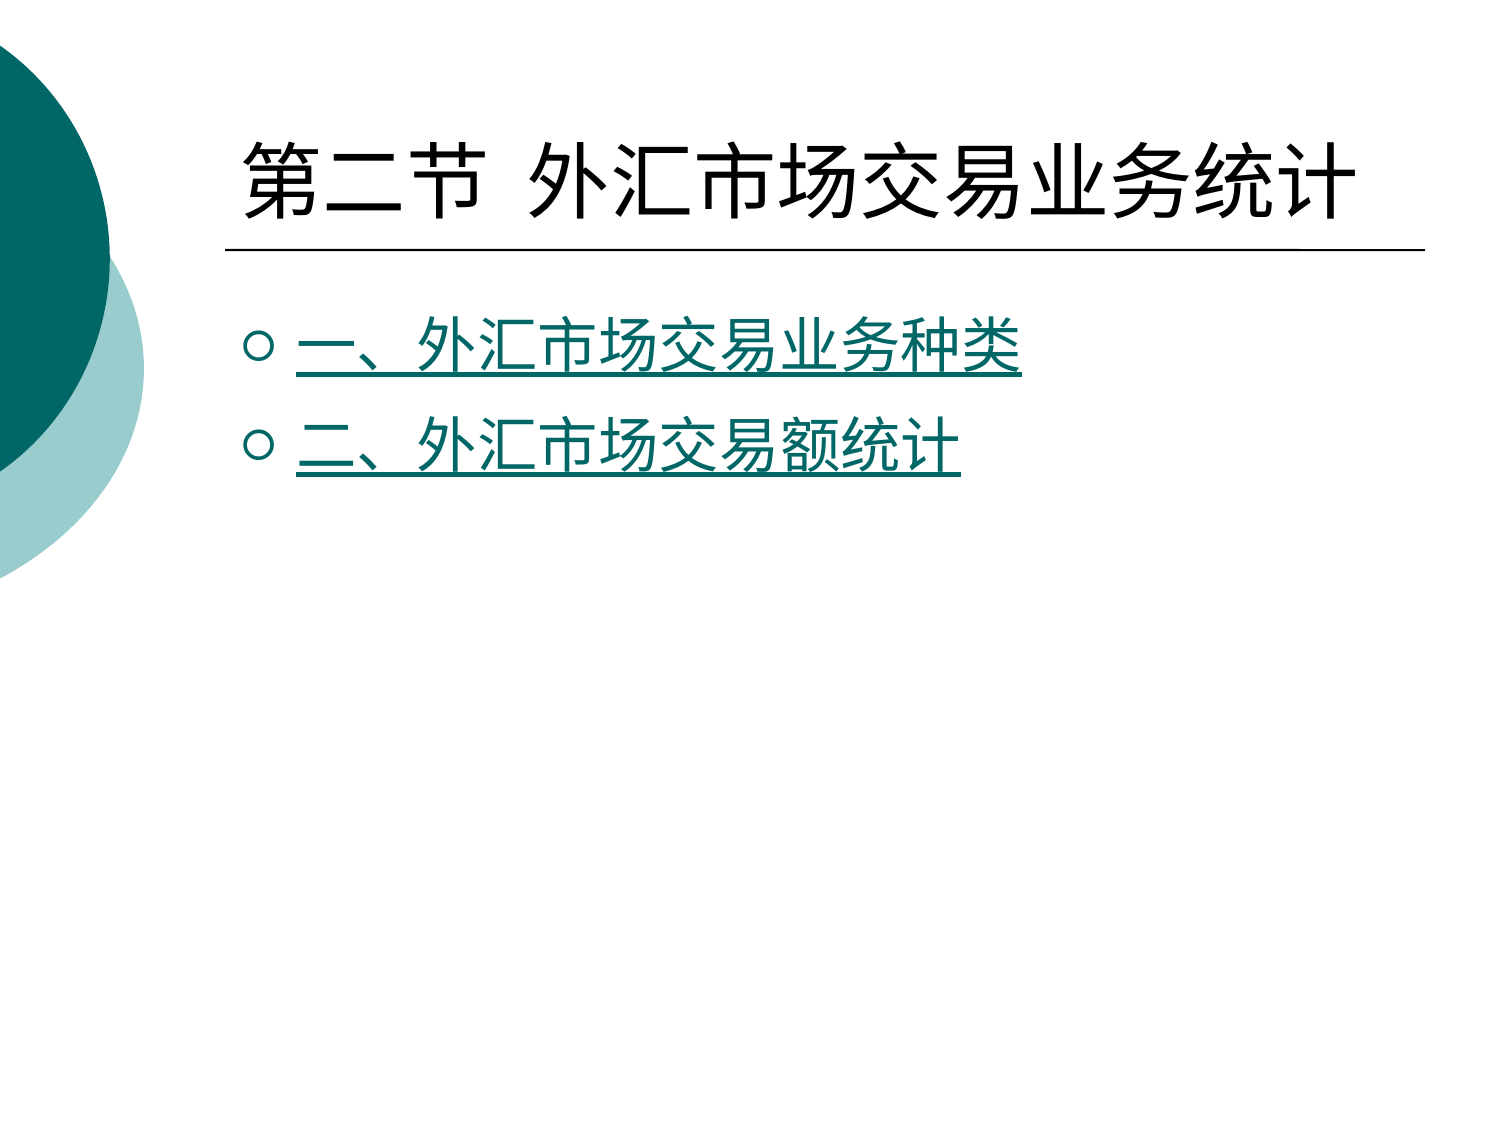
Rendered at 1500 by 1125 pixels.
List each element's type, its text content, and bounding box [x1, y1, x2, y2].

title 第二节 外汇市场交易业务统计 [224, 49, 1425, 238]
list 一、外汇市场交易业务种类 二、外汇市场交易额统计 [224, 299, 1425, 975]
